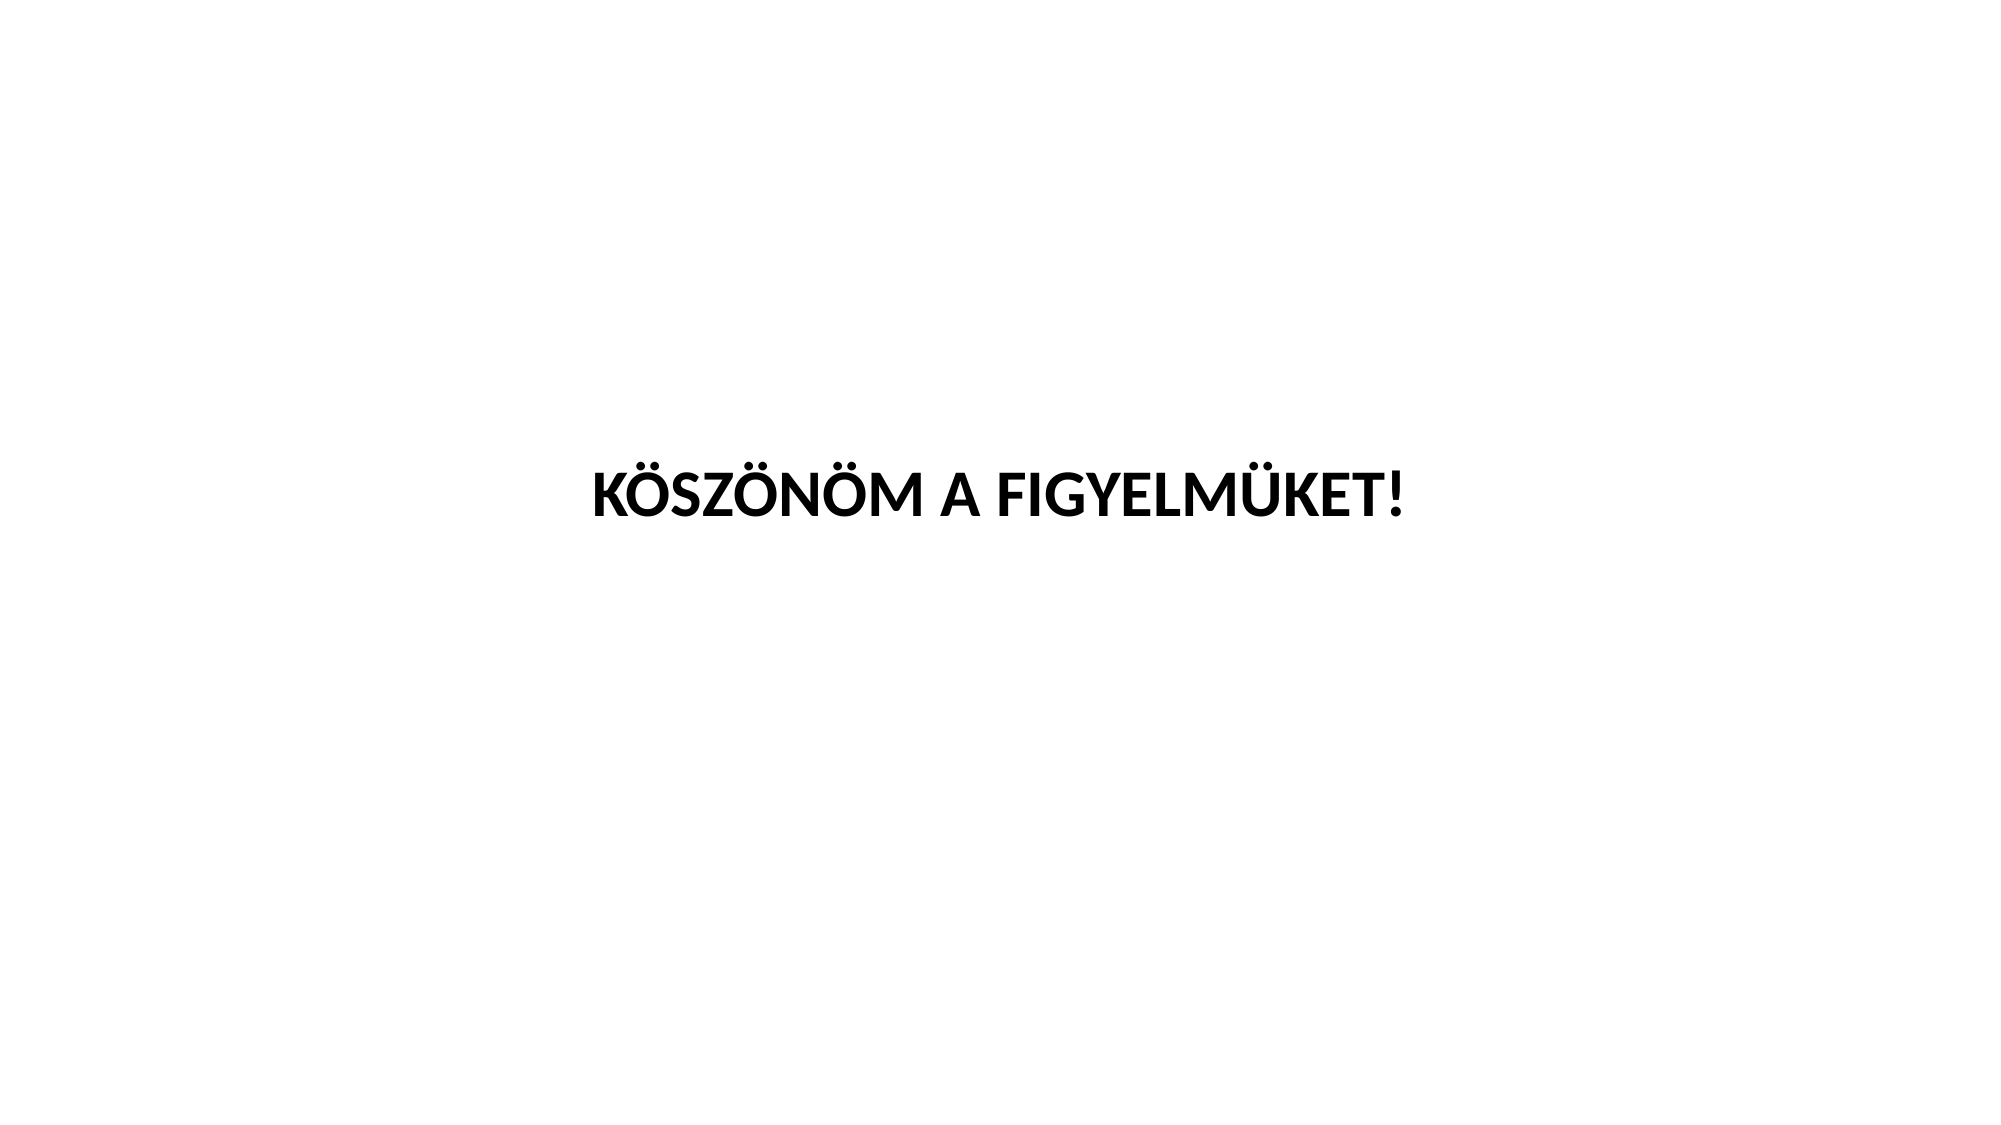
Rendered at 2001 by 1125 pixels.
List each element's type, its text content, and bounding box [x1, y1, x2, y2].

list KÖSZÖNÖM A FIGYELMÜKET! [137, 277, 1863, 1014]
